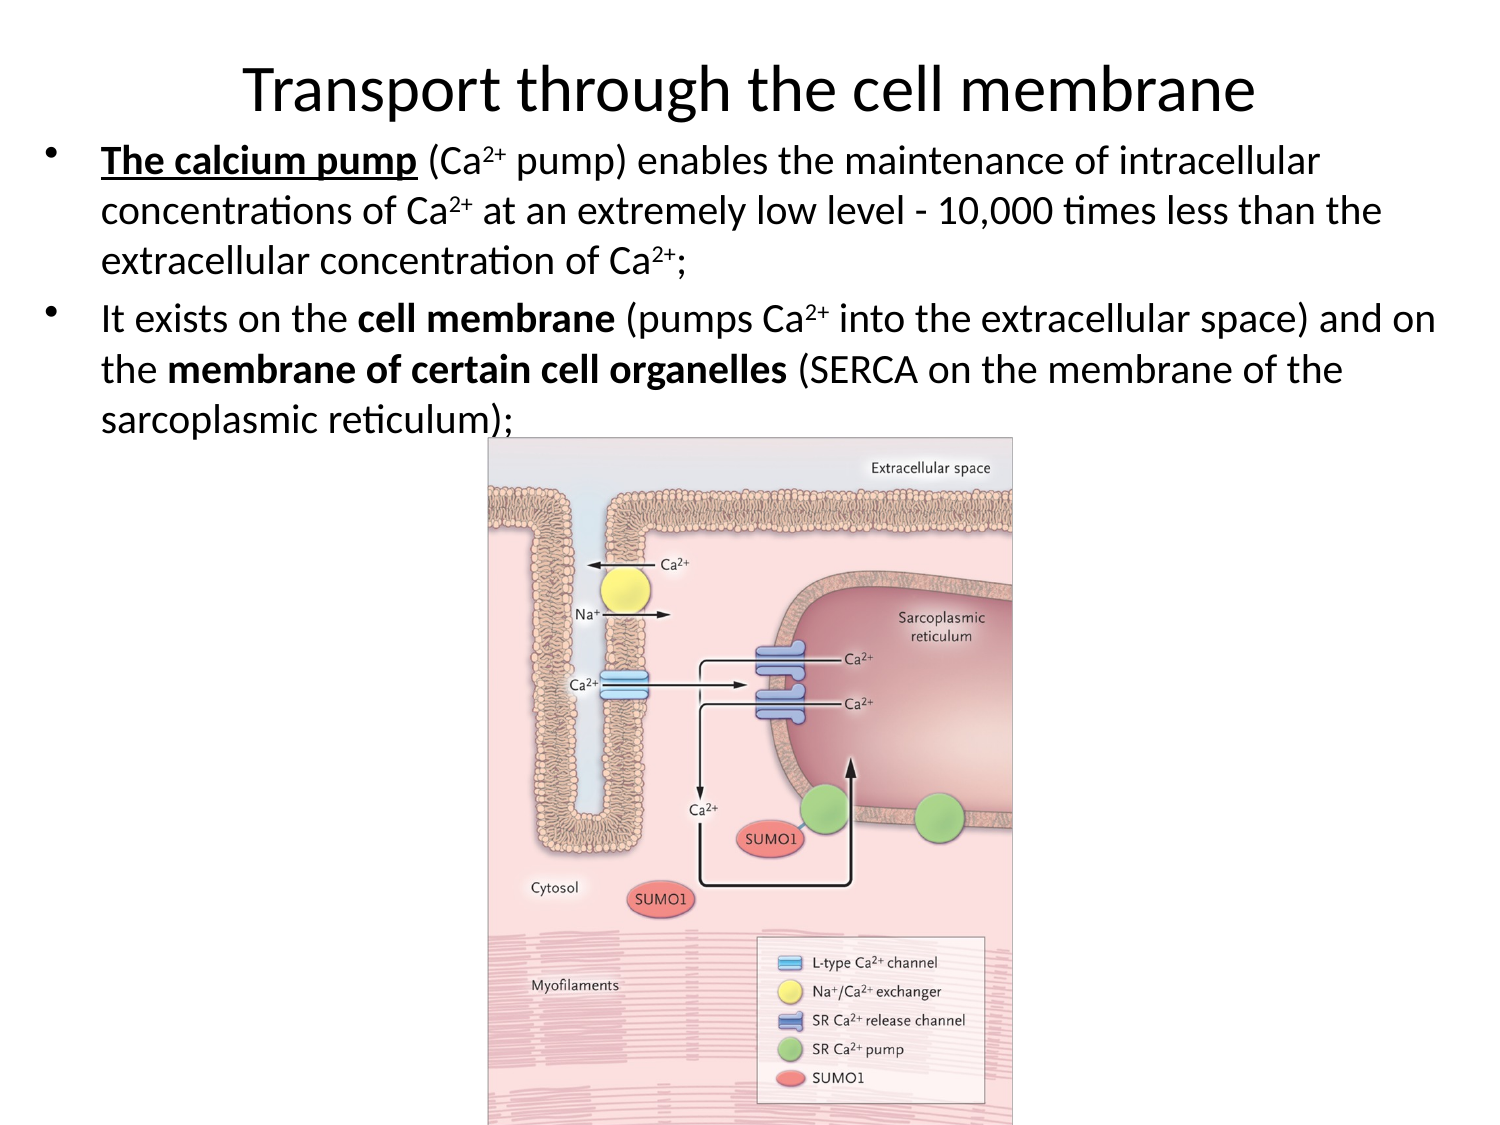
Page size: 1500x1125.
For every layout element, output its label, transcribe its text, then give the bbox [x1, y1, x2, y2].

text_box Transport through the cell membrane [74, 45, 1425, 126]
picture [487, 437, 1013, 1125]
list The calcium pump (Ca2+ pump) enables the maintenance of intracellular concentrations of Ca2+ at an extremely low level - 10,000 times less than the extracellular concentration of Ca2+; It exists on the cell membrane (pumps Ca2+ into the extracellular space) and on the membrane of certain cell organelles (SERCA on the membrane of the sarcoplasmic reticulum); [29, 125, 1471, 1107]
